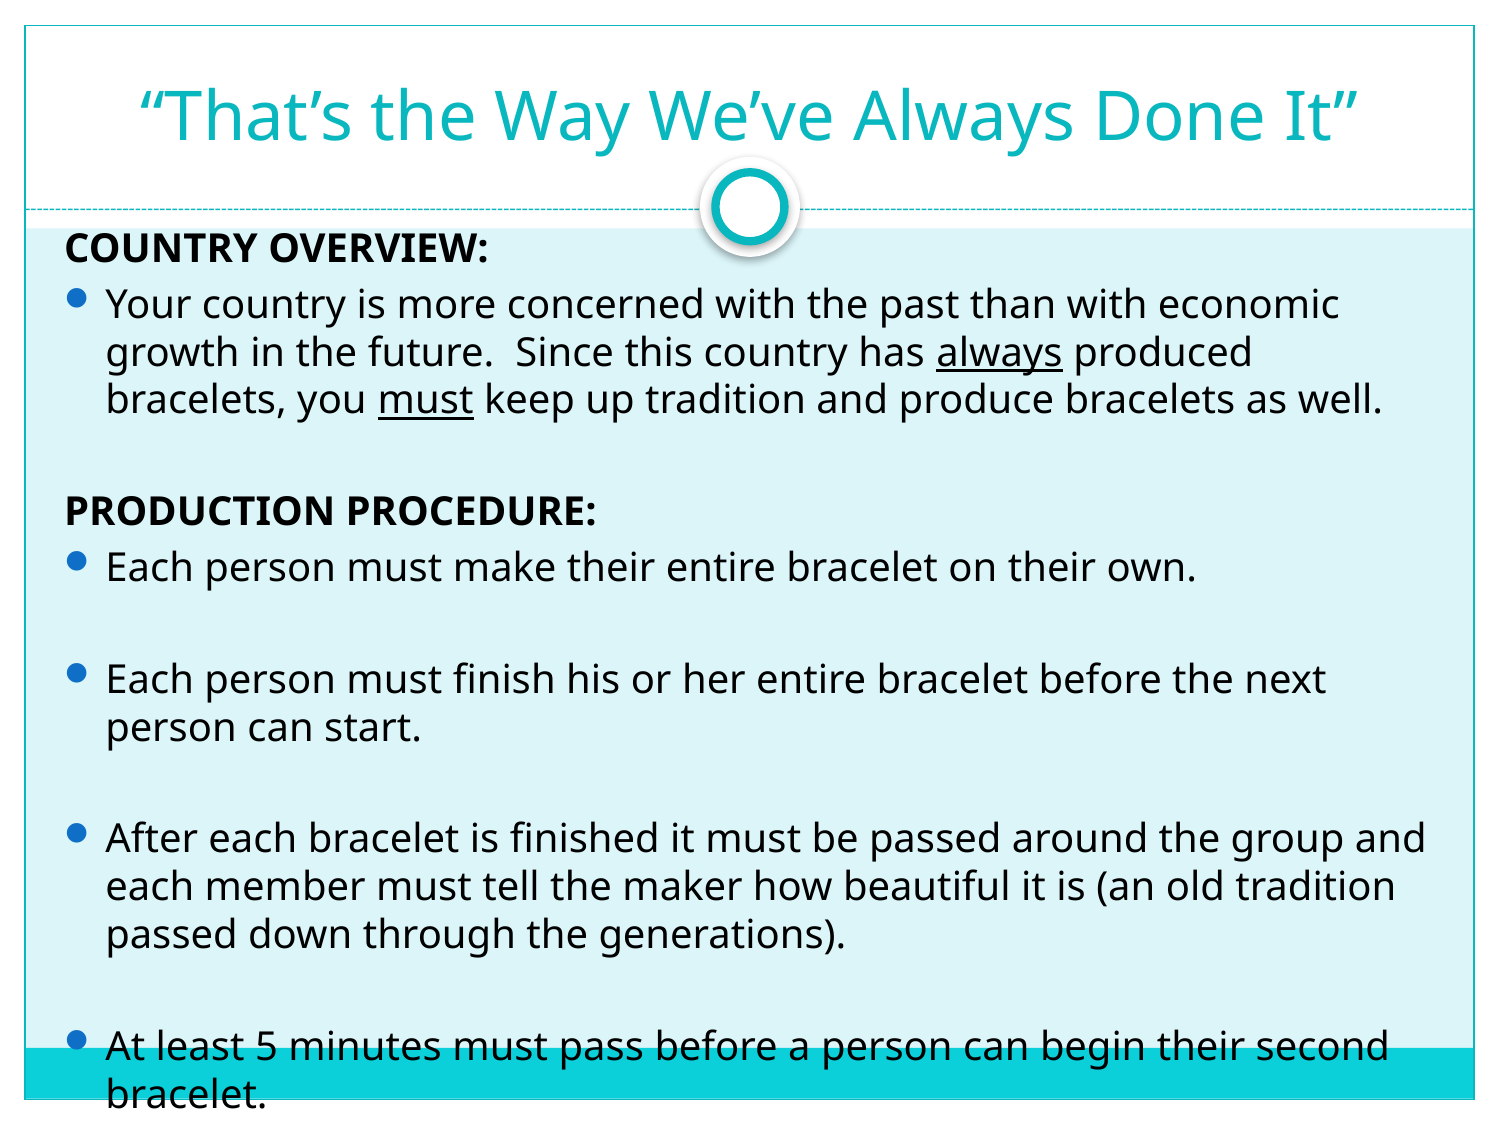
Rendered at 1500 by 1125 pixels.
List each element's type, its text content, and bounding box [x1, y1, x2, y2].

list COUNTRY OVERVIEW: Your country is more concerned with the past than with economic growth in the future. Since this country has always produced bracelets, you must keep up tradition and produce bracelets as well. PRODUCTION PROCEDURE: Each person must make their entire bracelet on their own. Each person must finish his or her entire bracelet before the next person can start. After each bracelet is finished it must be passed around the group and each member must tell the maker how beautiful it is (an old tradition passed down through the generations). At least 5 minutes must pass before a person can begin their second bracelet. [49, 214, 1445, 1125]
title “That’s the Way We’ve Always Done It” [49, 37, 1450, 162]
